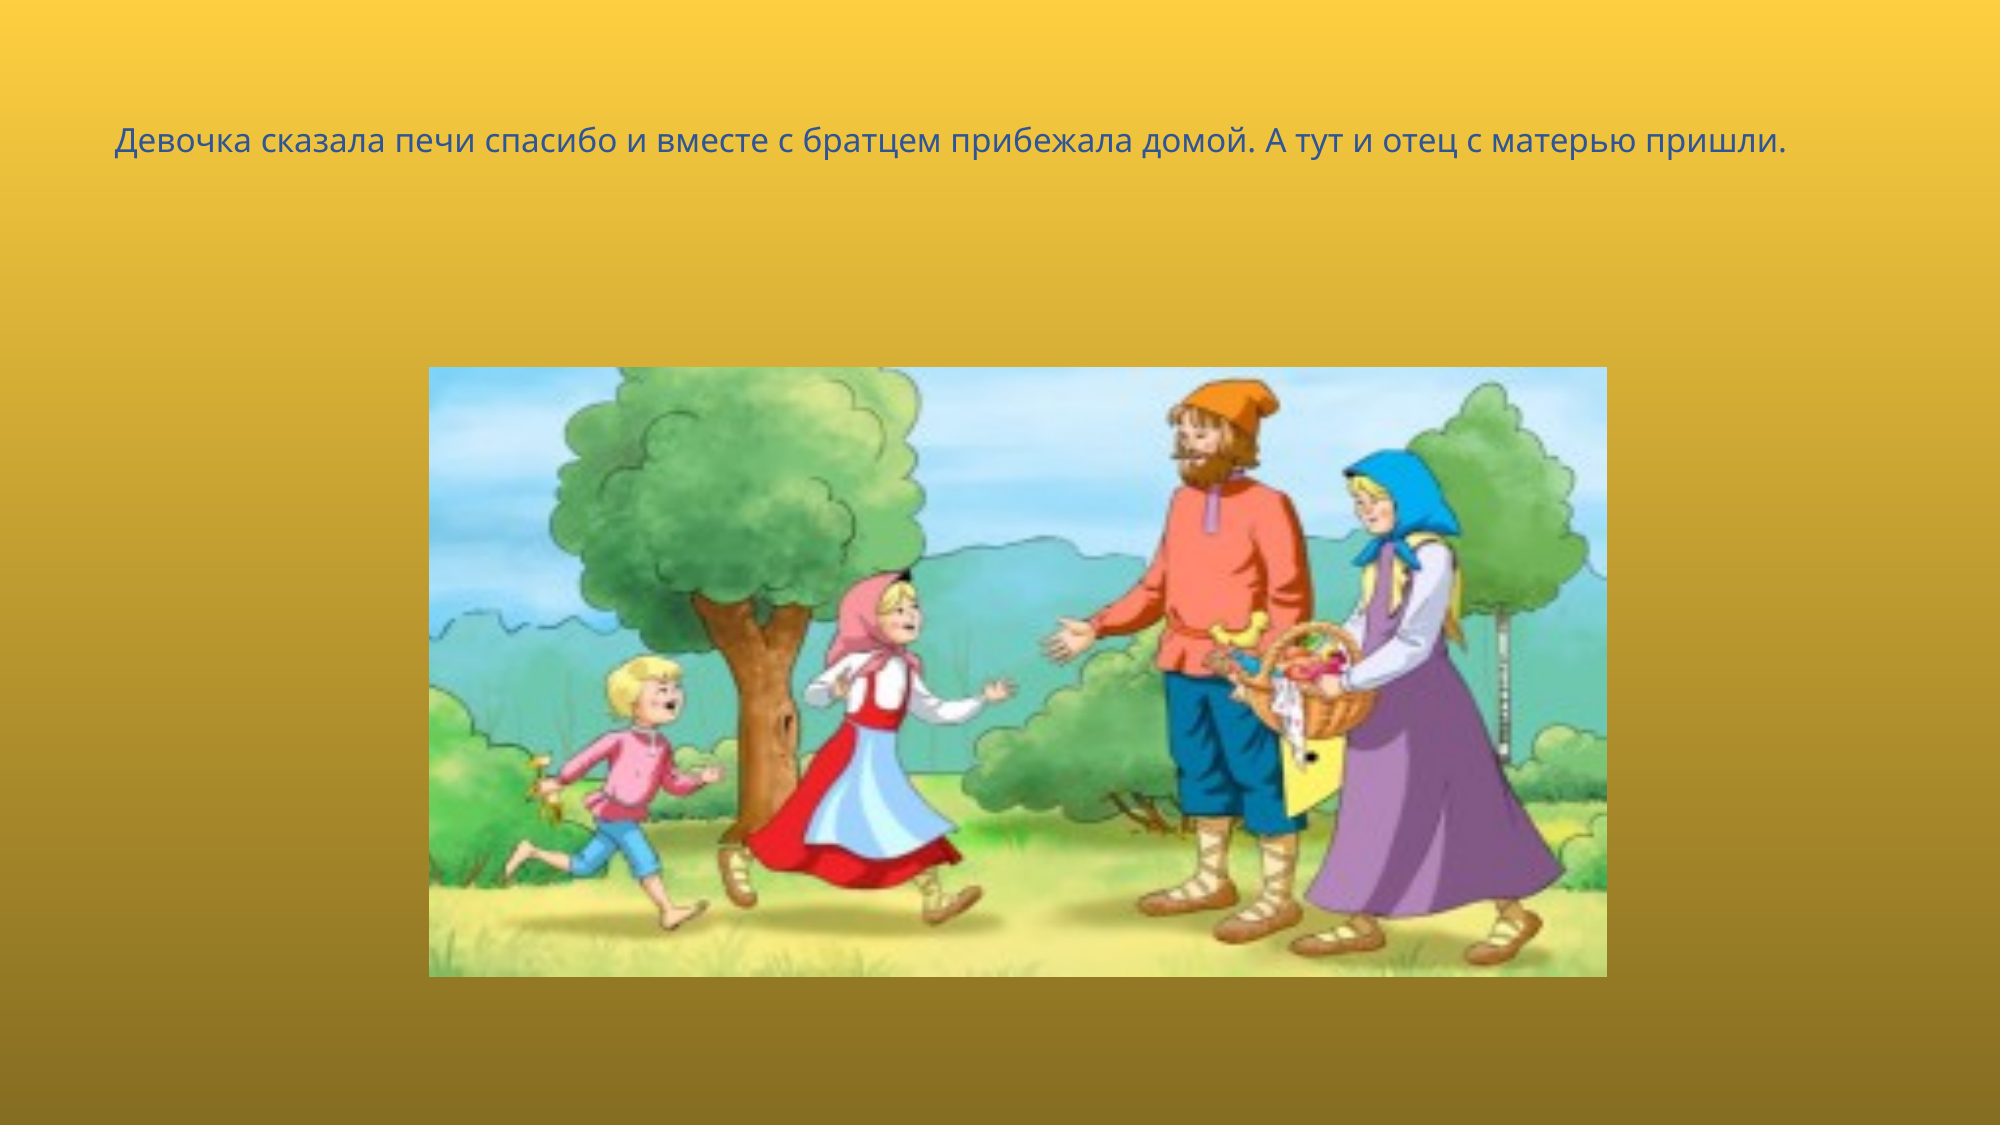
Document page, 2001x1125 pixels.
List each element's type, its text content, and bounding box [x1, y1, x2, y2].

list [429, 367, 1607, 977]
title Девочка сказала печи спасибо и вместе с братцем прибежала домой. А тут и отец с матерью пришли. [99, 44, 1901, 233]
